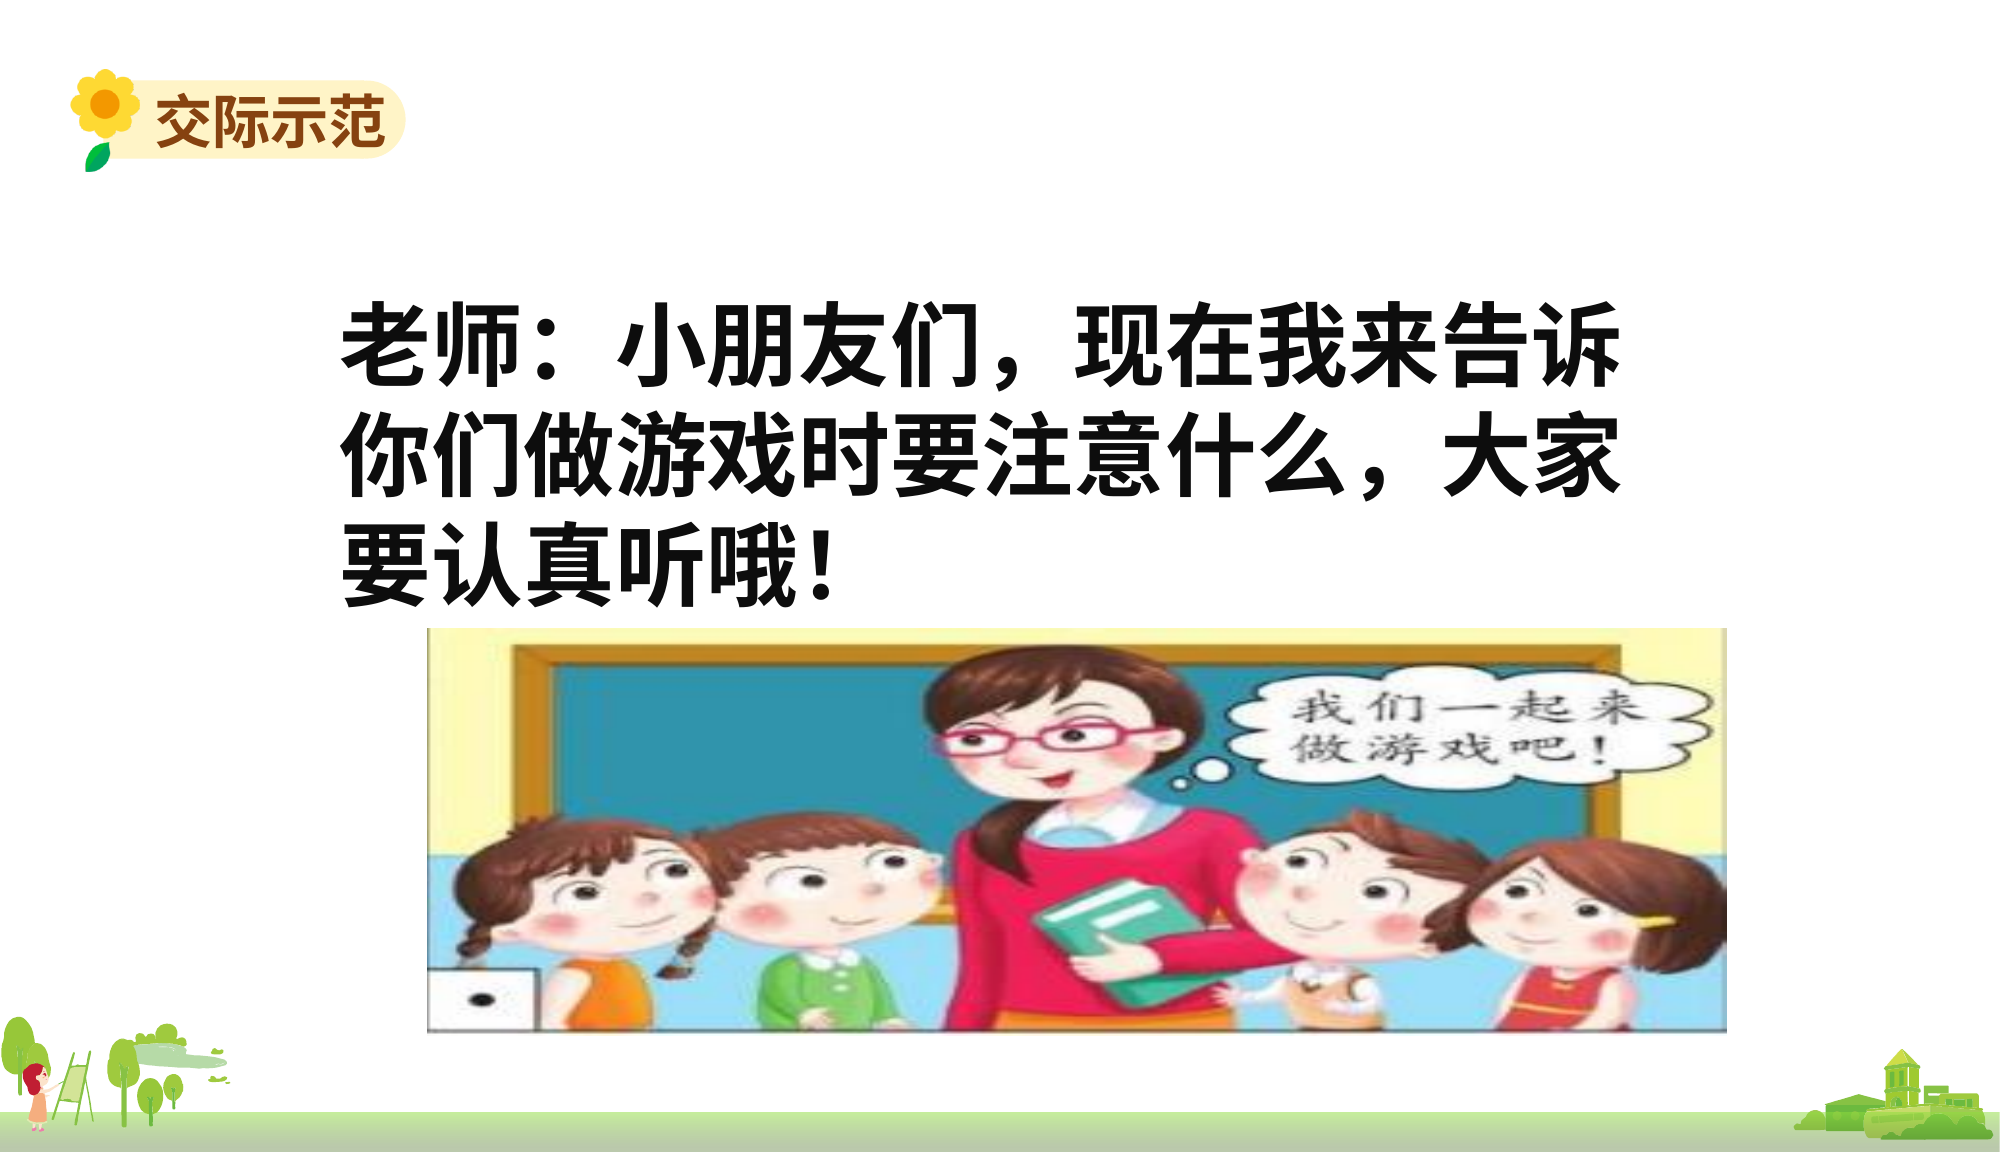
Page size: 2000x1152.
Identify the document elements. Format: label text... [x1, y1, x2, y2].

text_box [70, 69, 406, 172]
text_box 老师：小朋友们，现在我来告诉你们做游戏时要注意什么，大家要认真听哦！ [325, 280, 1675, 626]
picture [427, 628, 1727, 1036]
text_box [327, 240, 466, 380]
